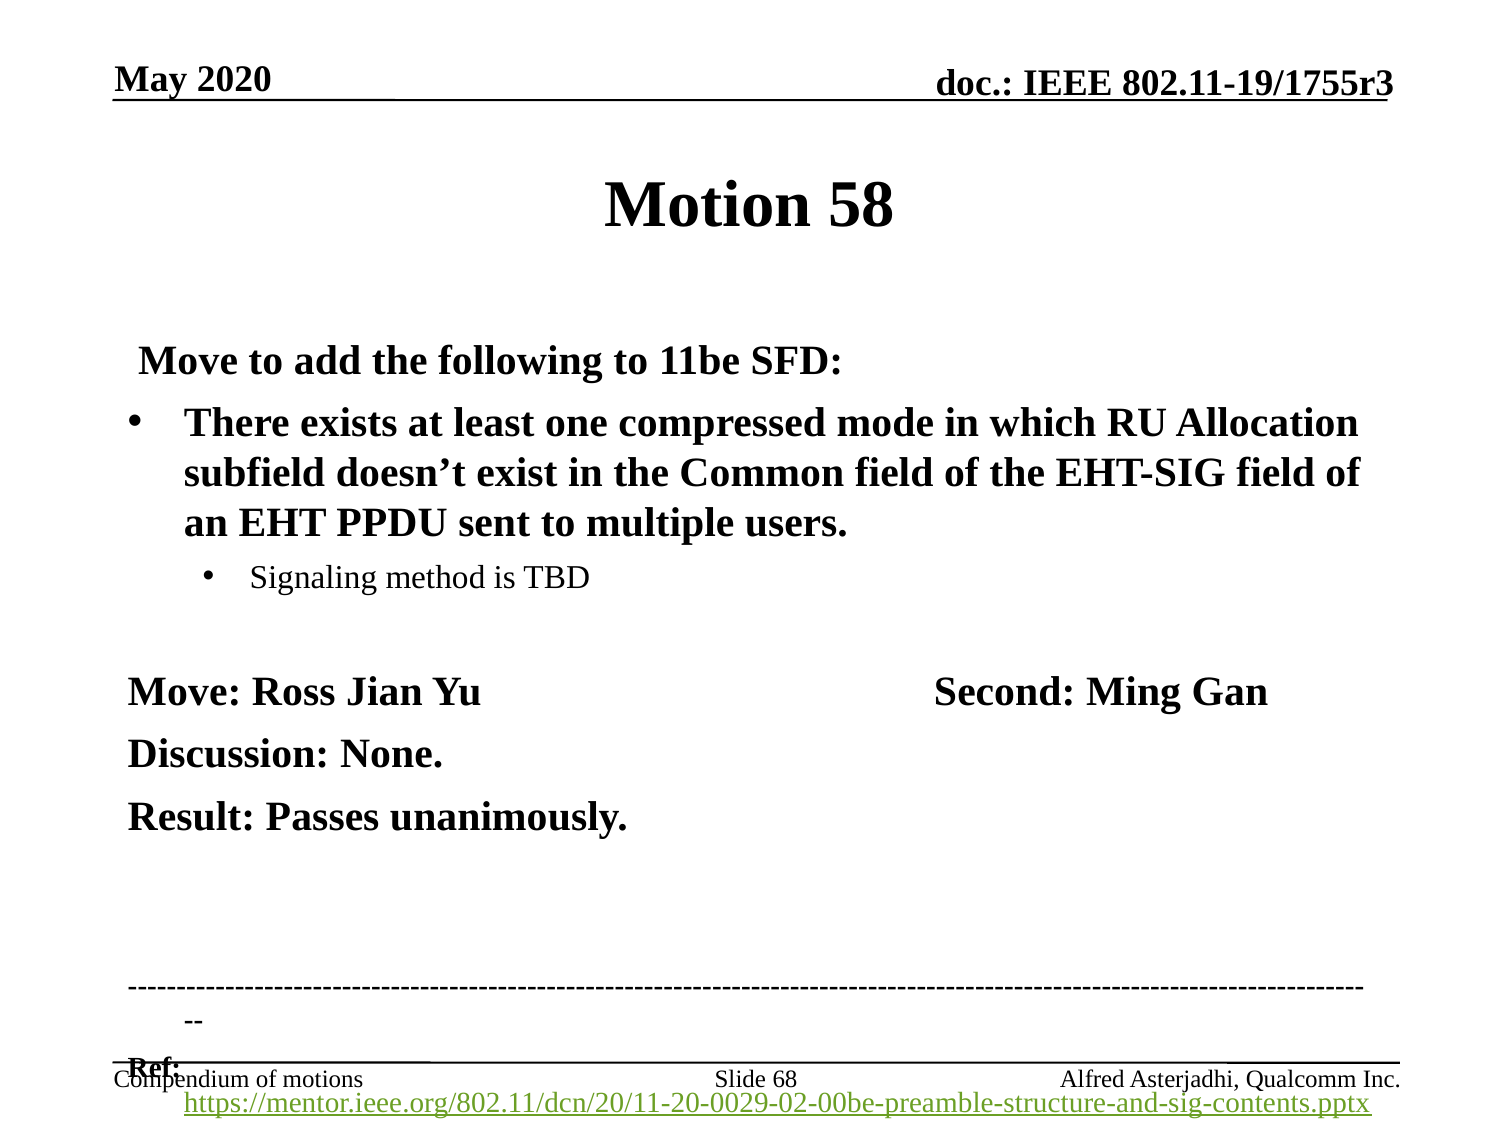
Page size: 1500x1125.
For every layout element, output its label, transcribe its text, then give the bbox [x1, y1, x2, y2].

list Move to add the following to 11be SFD: There exists at least one compressed mode in which RU Allocation subfield doesn’t exist in the Common field of the EHT-SIG field of an EHT PPDU sent to multiple users. Signaling method is TBD Move: Ross Jian Yu Second: Ming Gan Discussion: None. Result: Passes unanimously. --------------------------------------------------------------------------------------------------------------------------------- Ref: https://mentor.ieee.org/802.11/dcn/20/11-20-0029-02-00be-preamble-structure-and-sig-contents.pptx [112, 324, 1388, 1051]
slide_number Slide 68 [712, 1061, 800, 1123]
footer Alfred Asterjadhi, Qualcomm Inc. [878, 1061, 1402, 1093]
title Motion 58 [112, 112, 1388, 288]
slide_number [114, 54, 423, 100]
